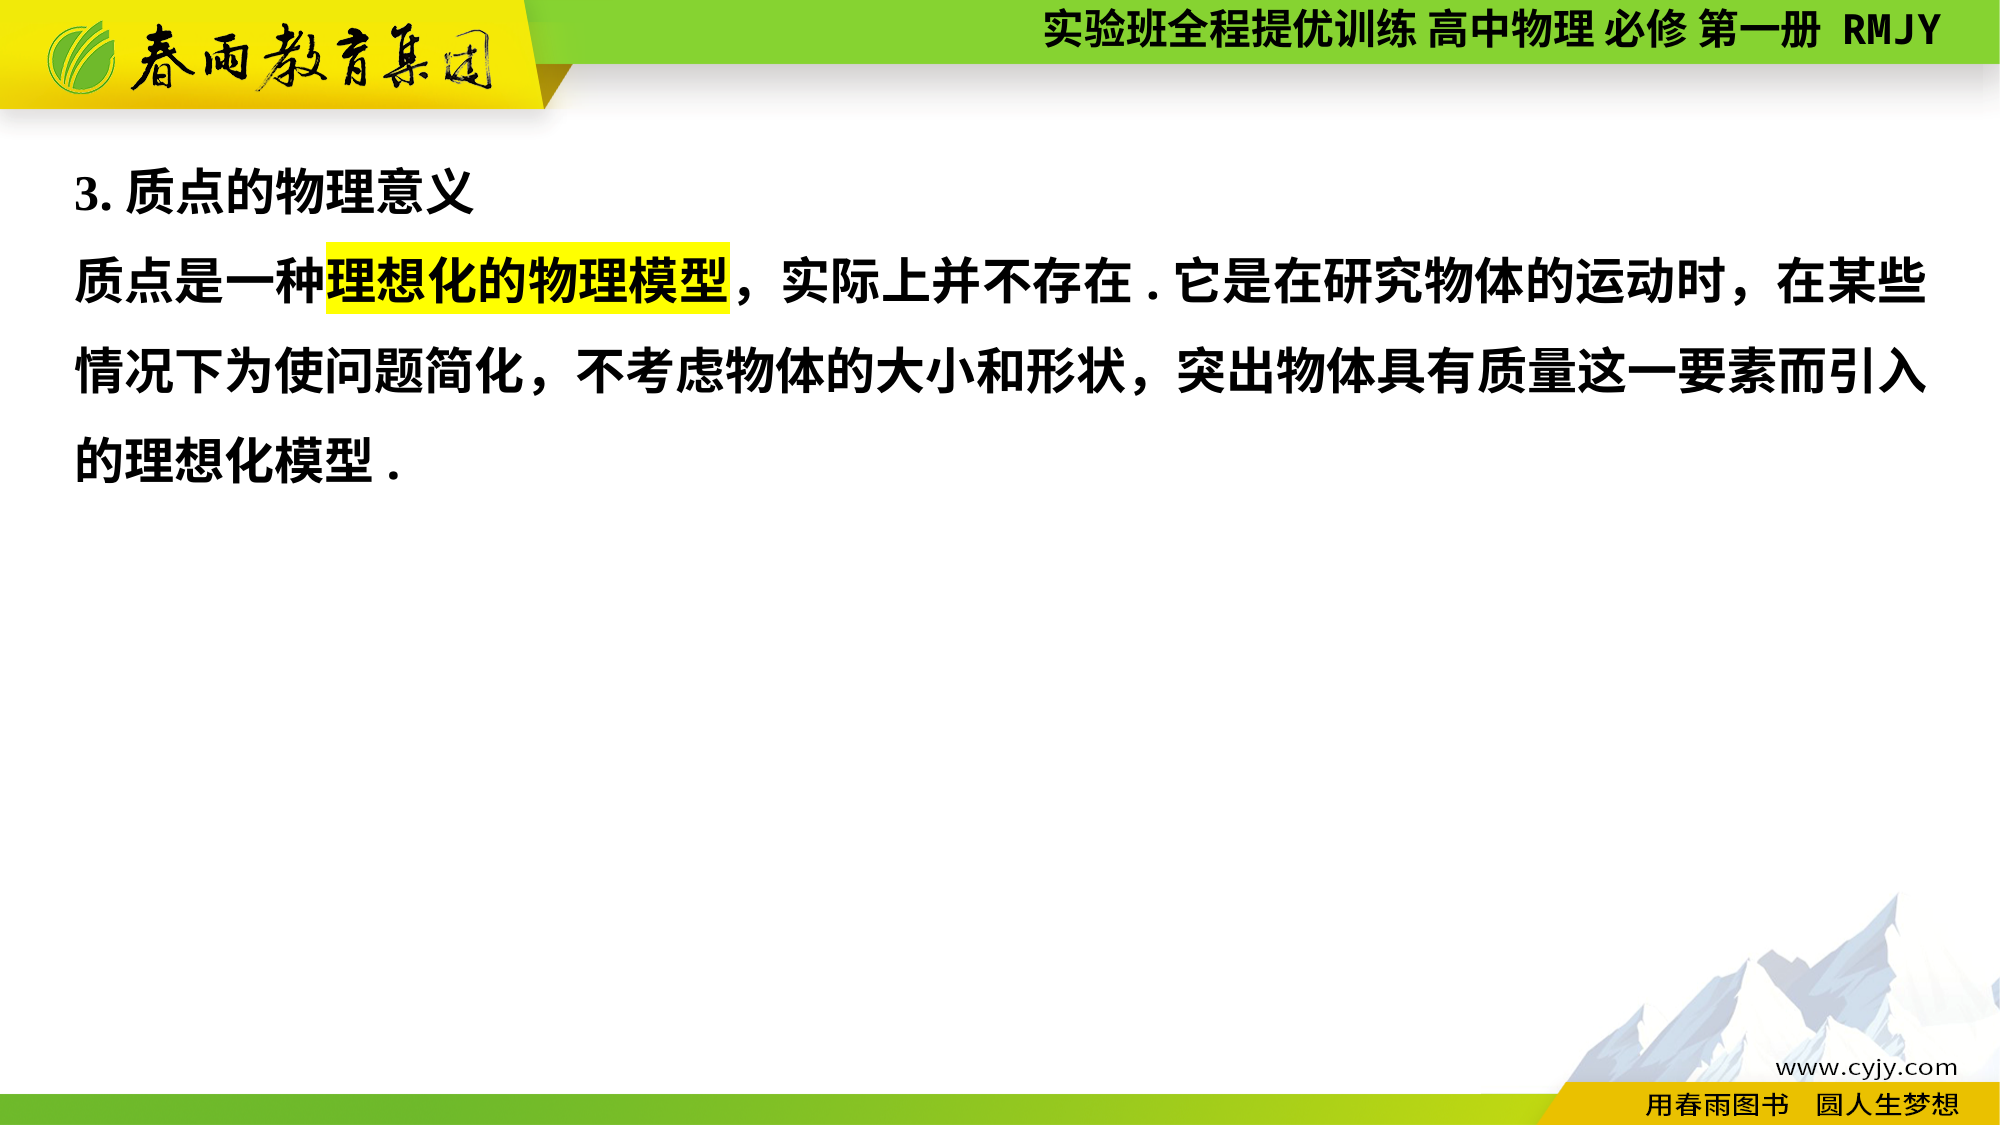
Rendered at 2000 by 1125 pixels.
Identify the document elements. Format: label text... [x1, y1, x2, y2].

picture [0, 0, 2000, 1125]
list 3.质点的物理意义 质点是一种理想化的物理模型，实际上并不存在.它是在研究物体的运动时，在某些情况下为使问题简化，不考虑物体的大小和形状，突出物体具有质量这一要素而引入的理想化模型. [59, 122, 1944, 490]
